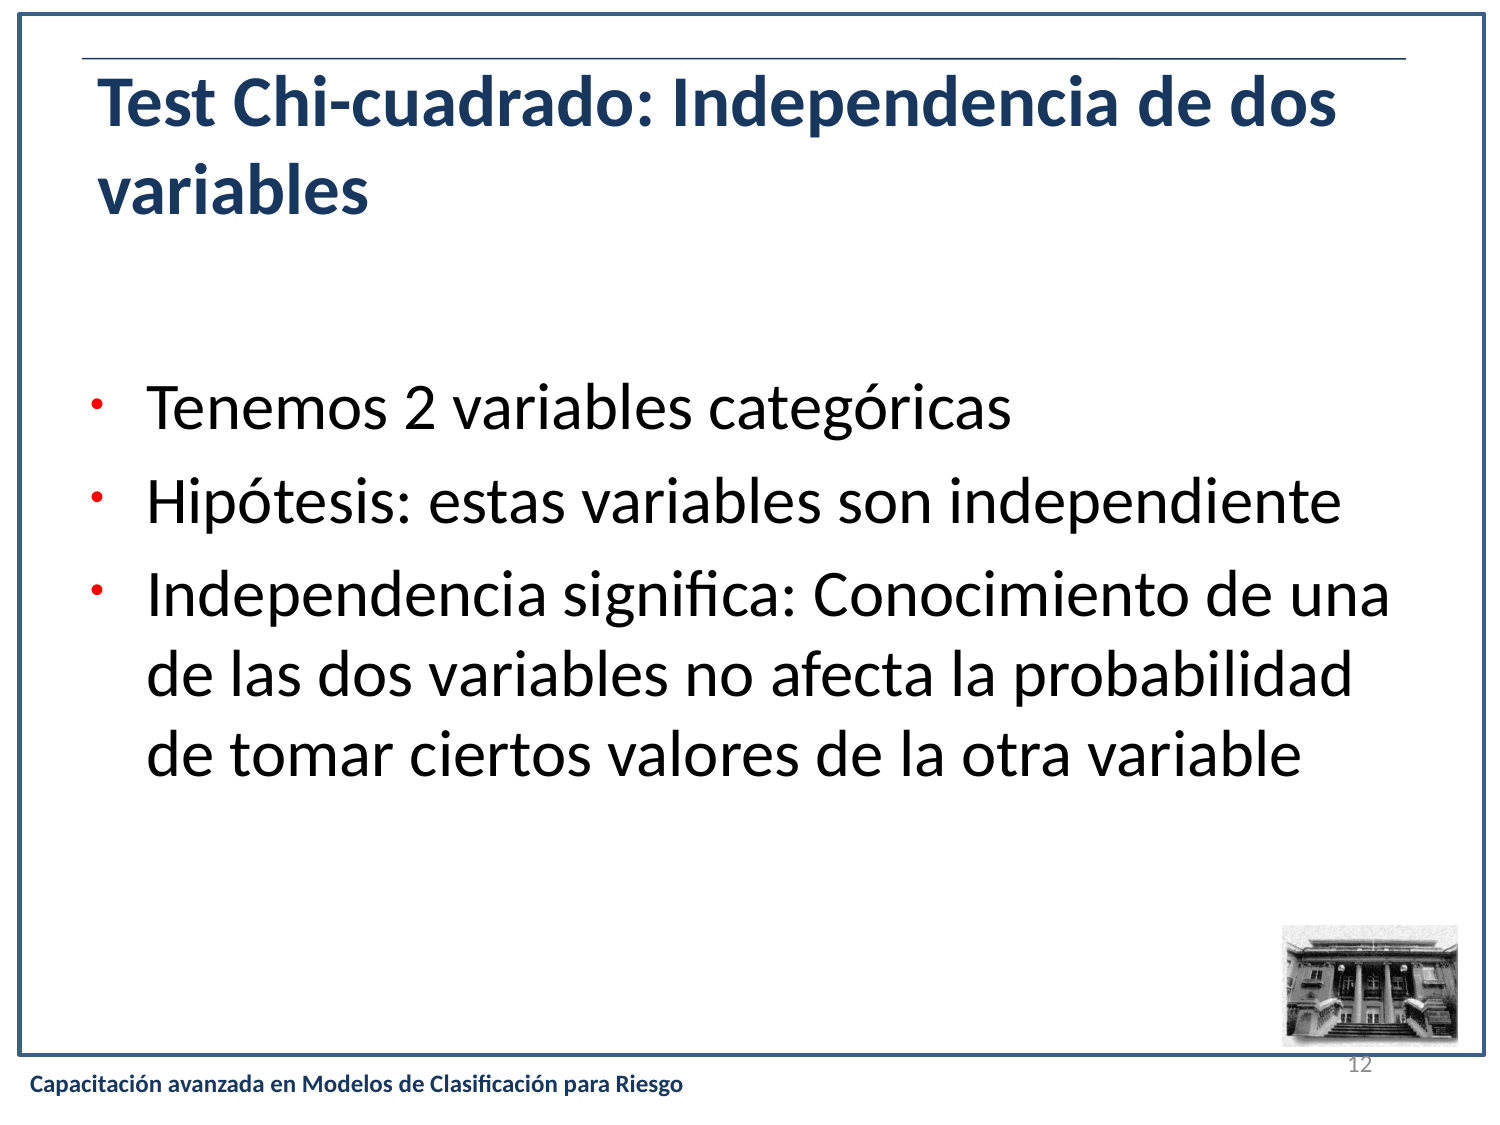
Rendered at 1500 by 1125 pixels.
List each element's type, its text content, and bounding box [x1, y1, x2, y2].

slide_number 12 [1074, 1025, 1388, 1100]
picture [1282, 925, 1458, 1047]
title Test Chi-cuadrado: Independencia de dos variables [81, 81, 1414, 202]
list Tenemos 2 variables categóricas Hipótesis: estas variables son independiente Independencia significa: Conocimiento de una de las dos variables no afecta la probabilidad de tomar ciertos valores de la otra variable [74, 262, 1426, 1006]
